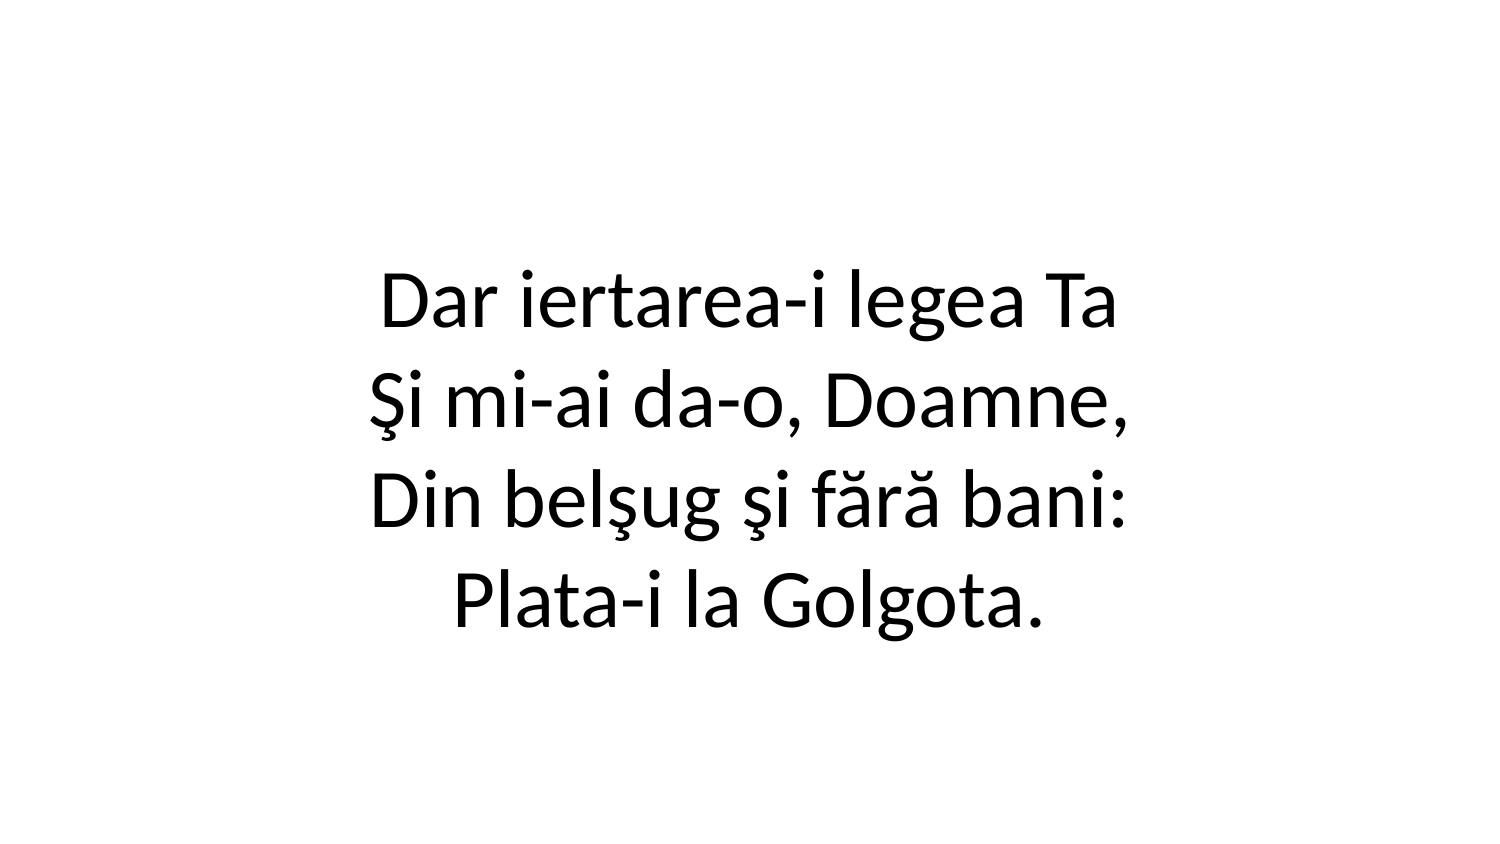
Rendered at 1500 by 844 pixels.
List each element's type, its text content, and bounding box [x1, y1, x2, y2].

text_box Dar iertarea-i legea Ta Şi mi-ai da-o, Doamne, Din belşug şi fără bani: Plata-i la Golgota. [353, 192, 1147, 652]
